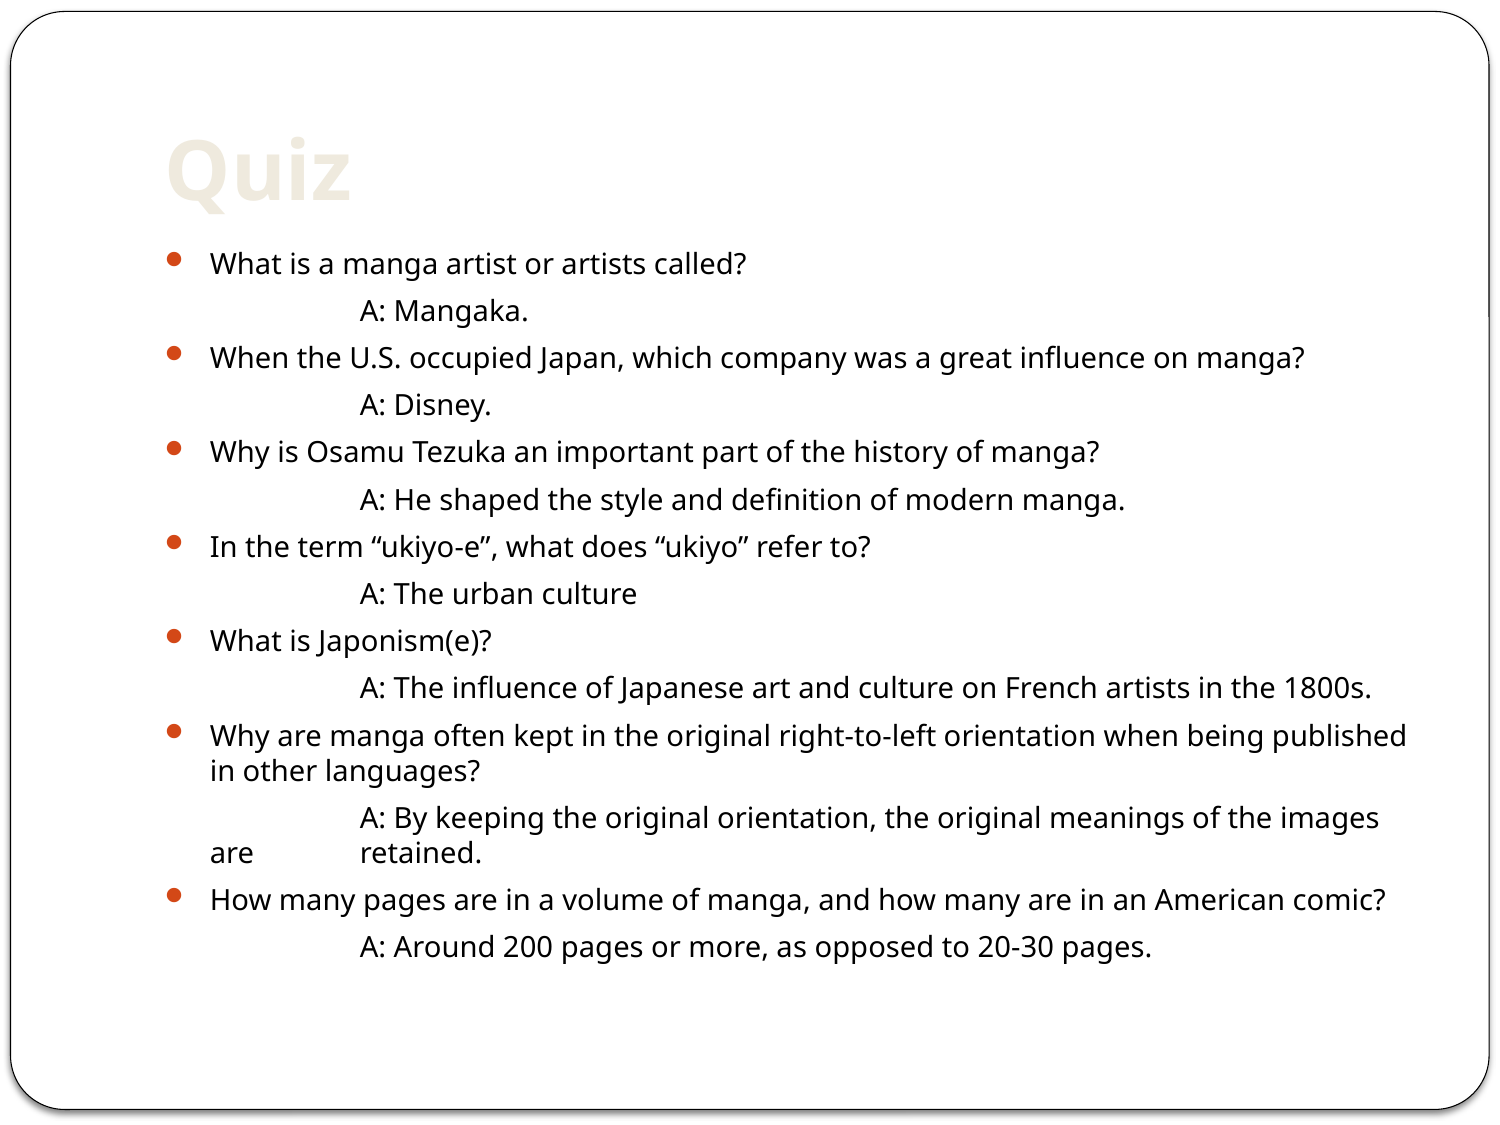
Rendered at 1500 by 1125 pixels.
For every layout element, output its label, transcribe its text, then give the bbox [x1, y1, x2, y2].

title Quiz [150, 45, 1425, 233]
list What is a manga artist or artists called? A: Mangaka. When the U.S. occupied Japan, which company was a great influence on manga? A: Disney. Why is Osamu Tezuka an important part of the history of manga? A: He shaped the style and definition of modern manga. In the term “ukiyo-e”, what does “ukiyo” refer to? A: The urban culture What is Japonism(e)? A: The influence of Japanese art and culture on French artists in the 1800s. Why are manga often kept in the original right-to-left orientation when being published in other languages? A: By keeping the original orientation, the original meanings of the images are retained. How many pages are in a volume of manga, and how many are in an American comic? A: Around 200 pages or more, as opposed to 20-30 pages. [150, 237, 1425, 988]
